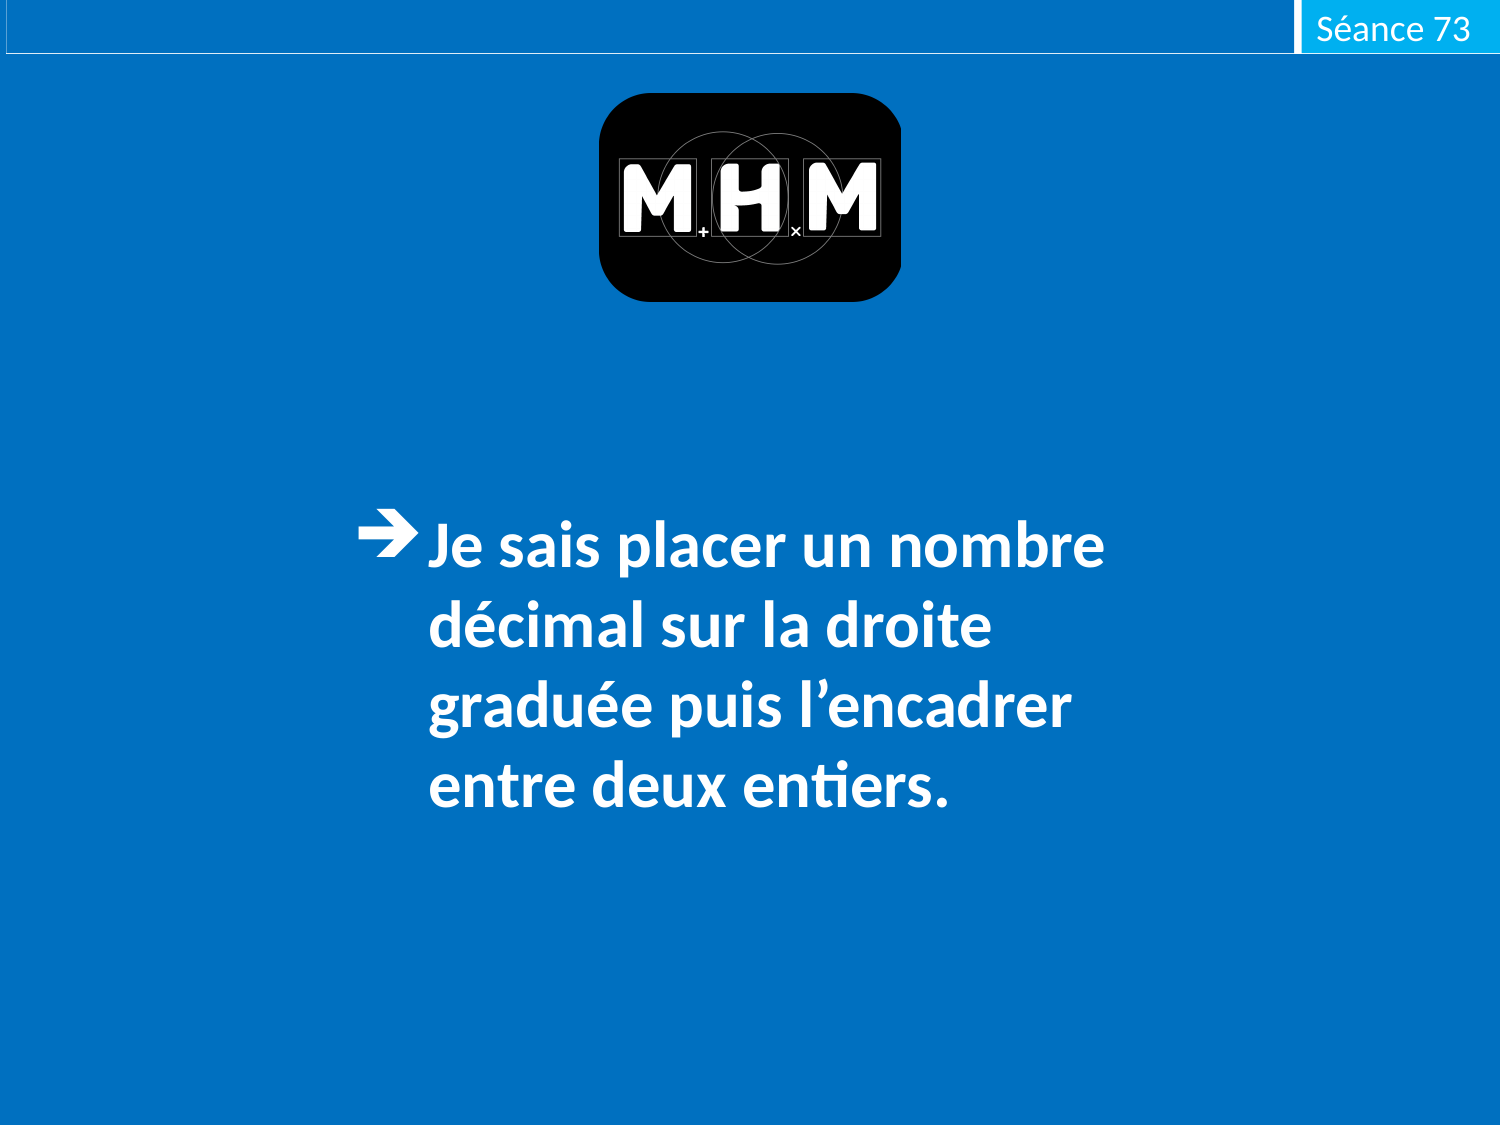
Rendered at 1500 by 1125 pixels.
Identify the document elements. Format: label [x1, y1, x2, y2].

text_box [0, 54, 1500, 1125]
